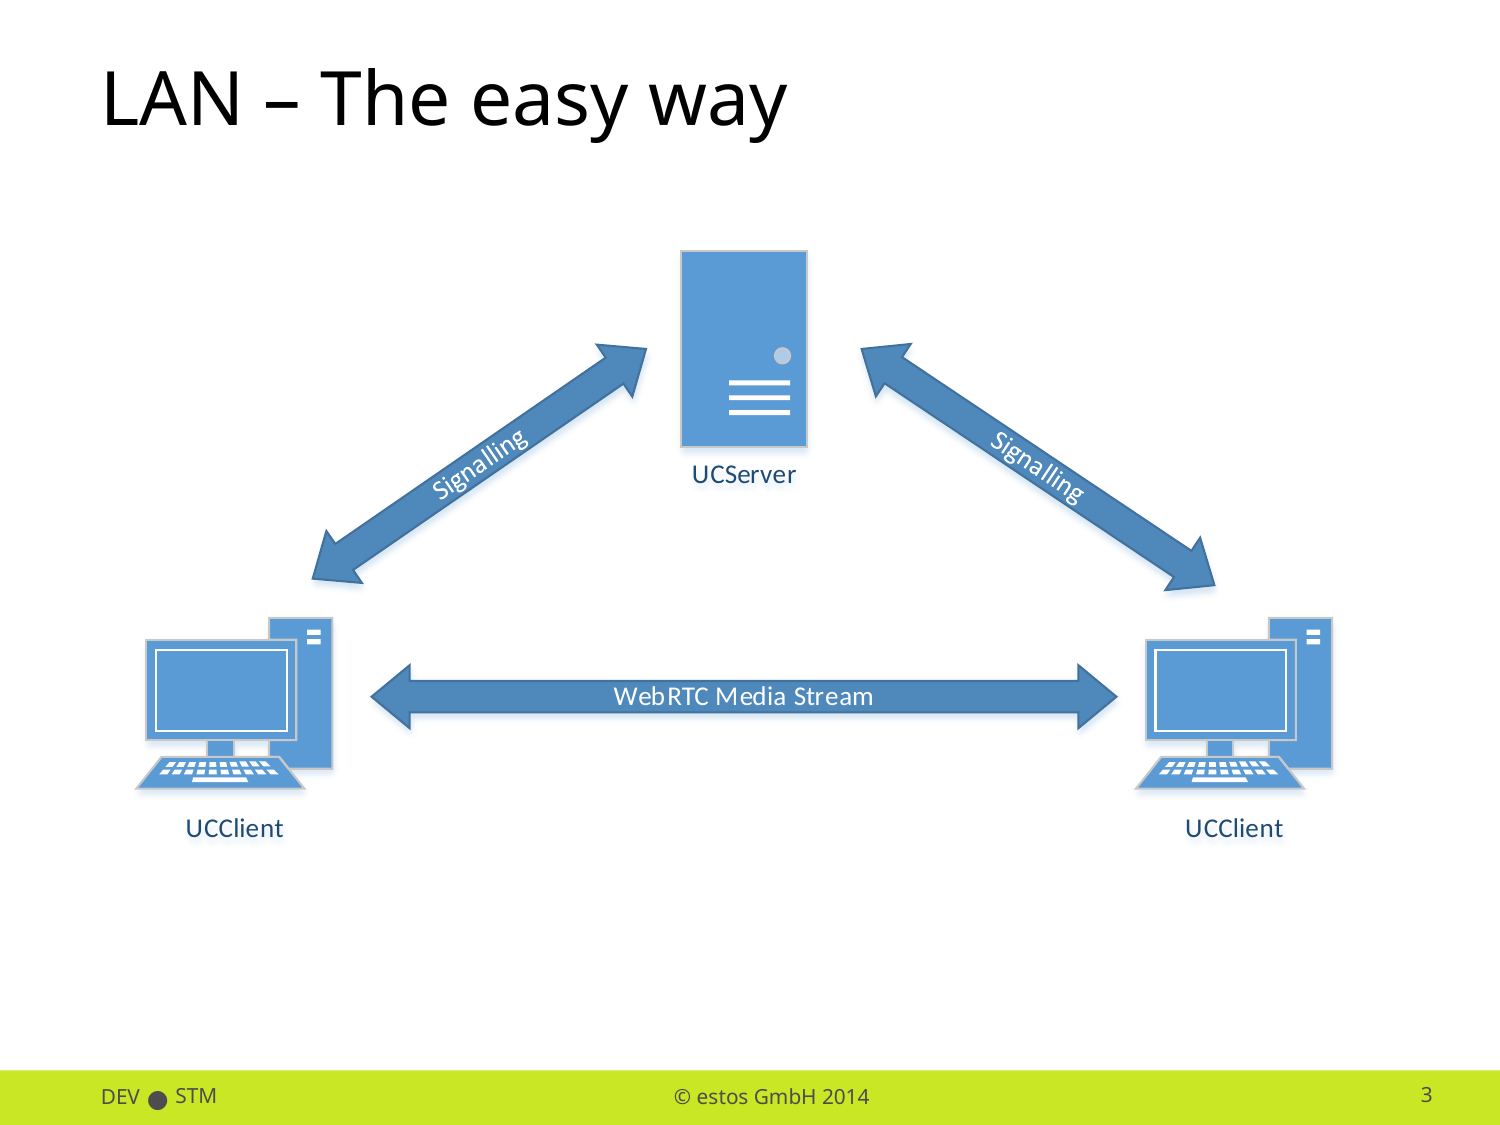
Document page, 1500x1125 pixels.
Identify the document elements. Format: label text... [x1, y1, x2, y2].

picture [123, 243, 1342, 873]
title LAN – The easy way [88, 44, 1425, 146]
slide_number 3 [1364, 1078, 1433, 1115]
slide_number DEV [33, 1078, 140, 1115]
footer STM [175, 1078, 530, 1115]
